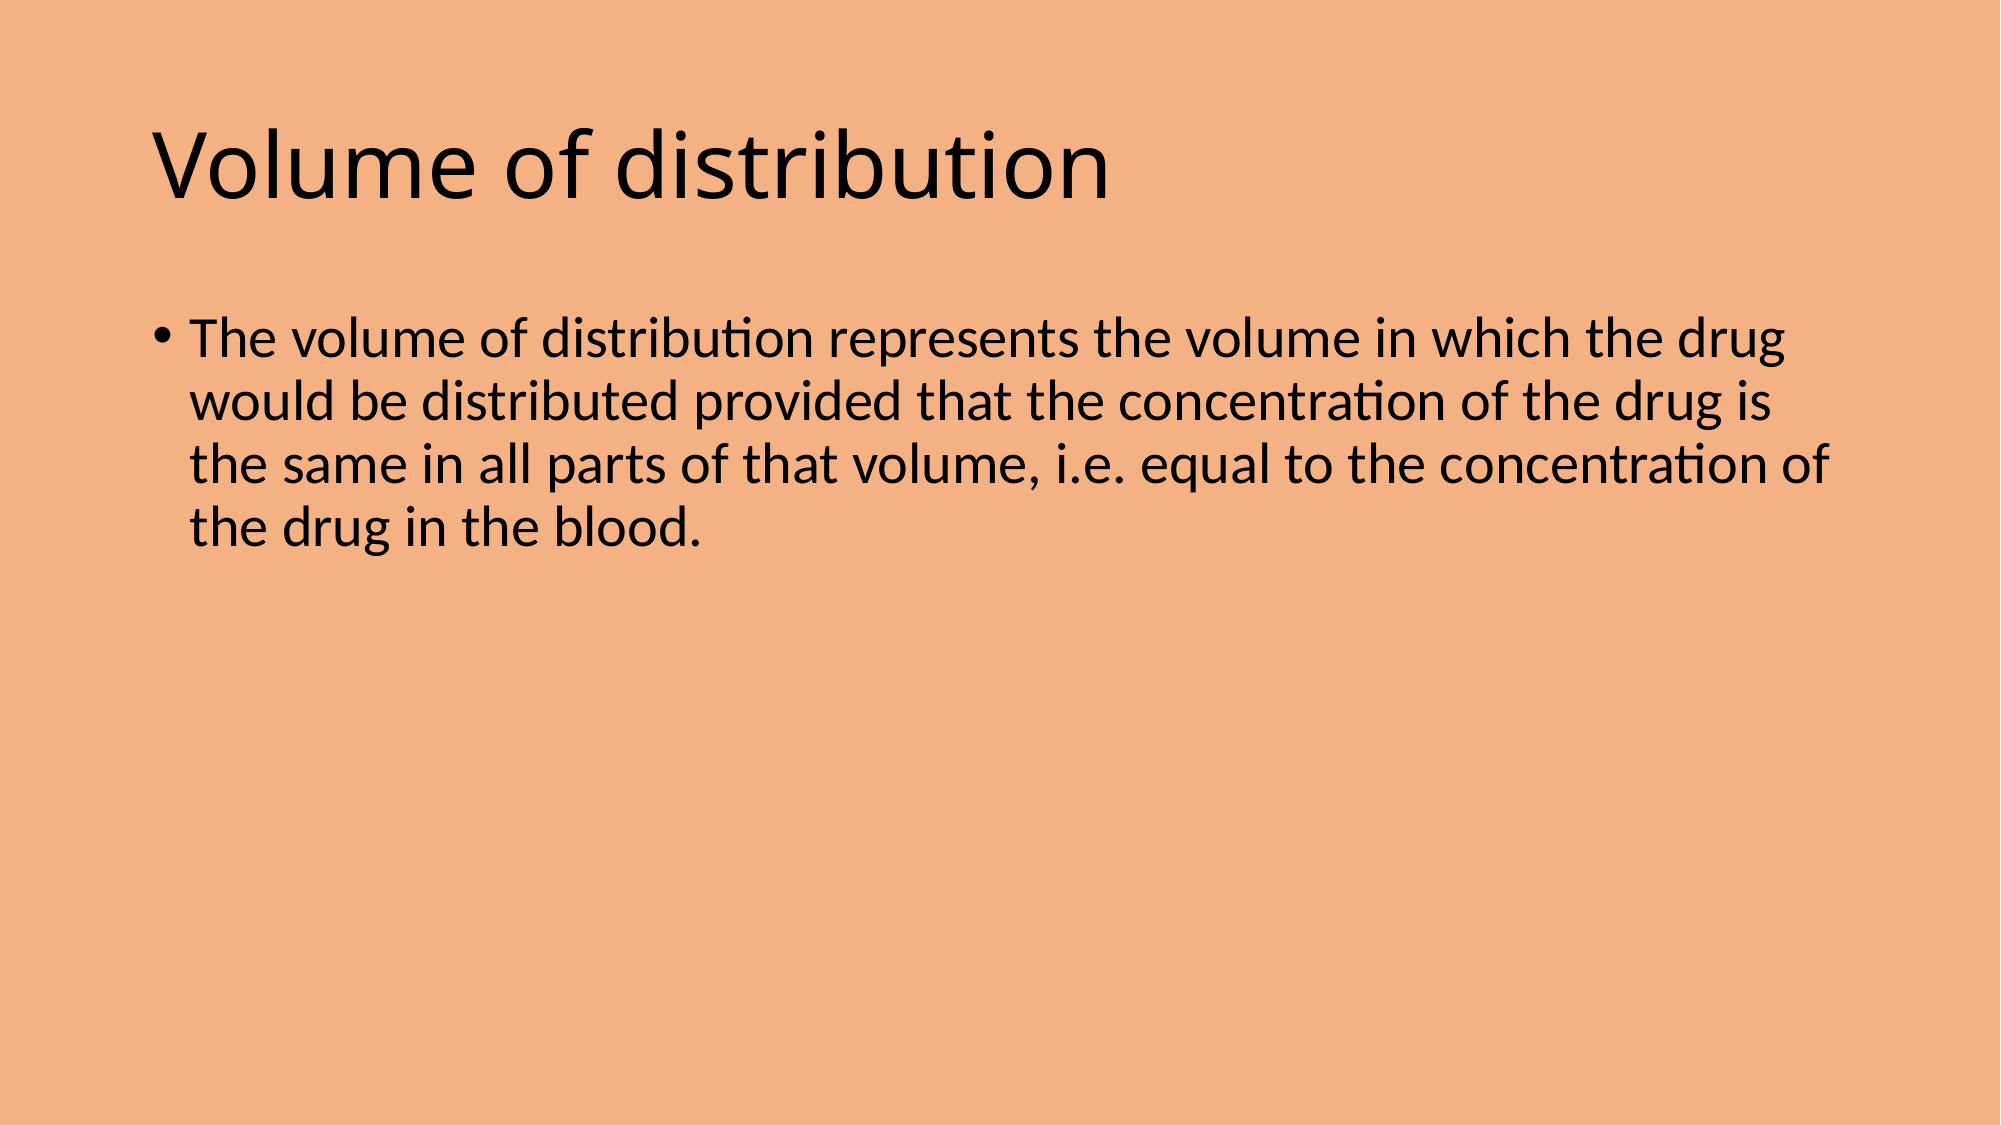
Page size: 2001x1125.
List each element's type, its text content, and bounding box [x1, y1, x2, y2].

title Volume of distribution [137, 59, 1863, 278]
list The volume of distribution represents the volume in which the drug would be distributed provided that the concentration of the drug is the same in all parts of that volume, i.e. equal to the concentration of the drug in the blood. [137, 299, 1863, 1014]
